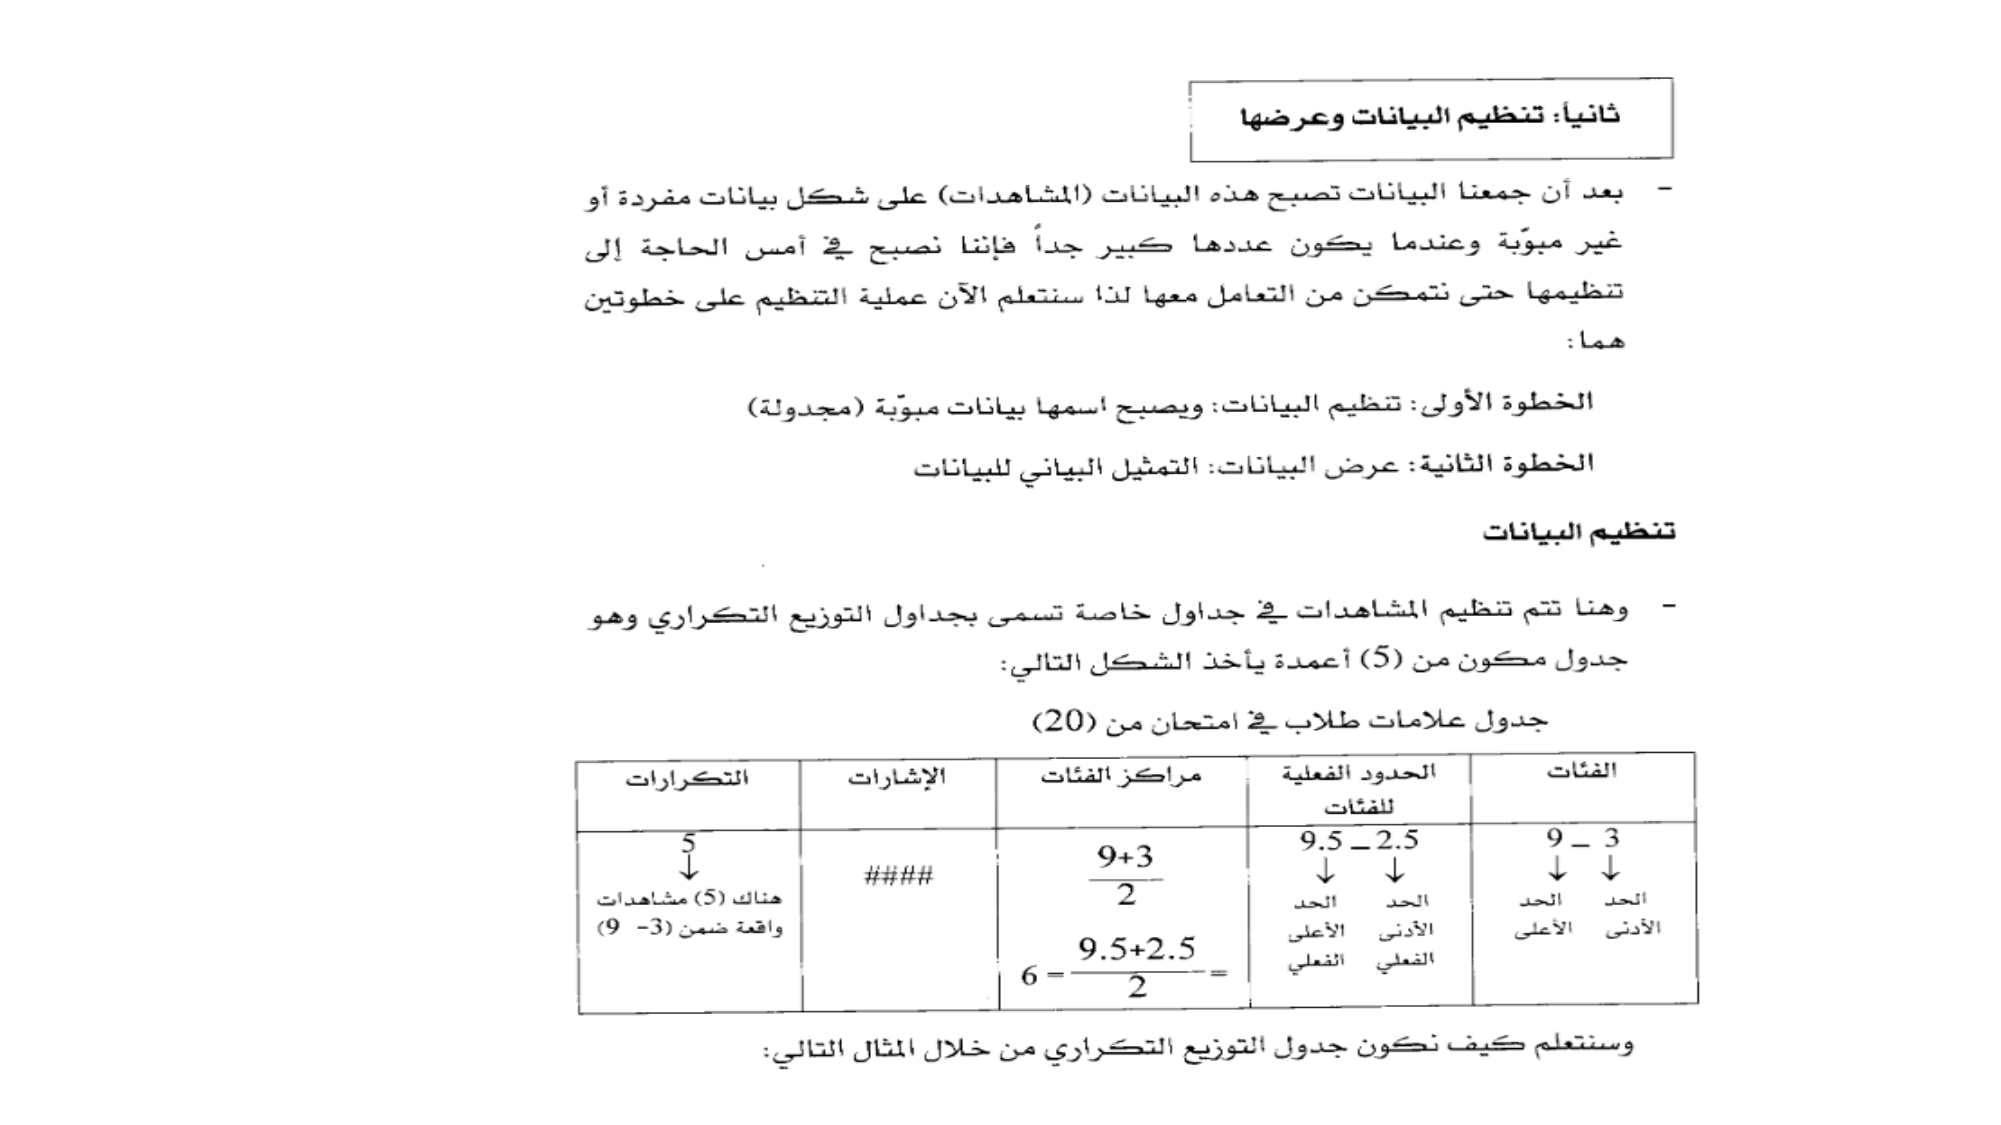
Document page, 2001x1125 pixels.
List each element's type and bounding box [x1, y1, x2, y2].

picture [532, 40, 1743, 1089]
